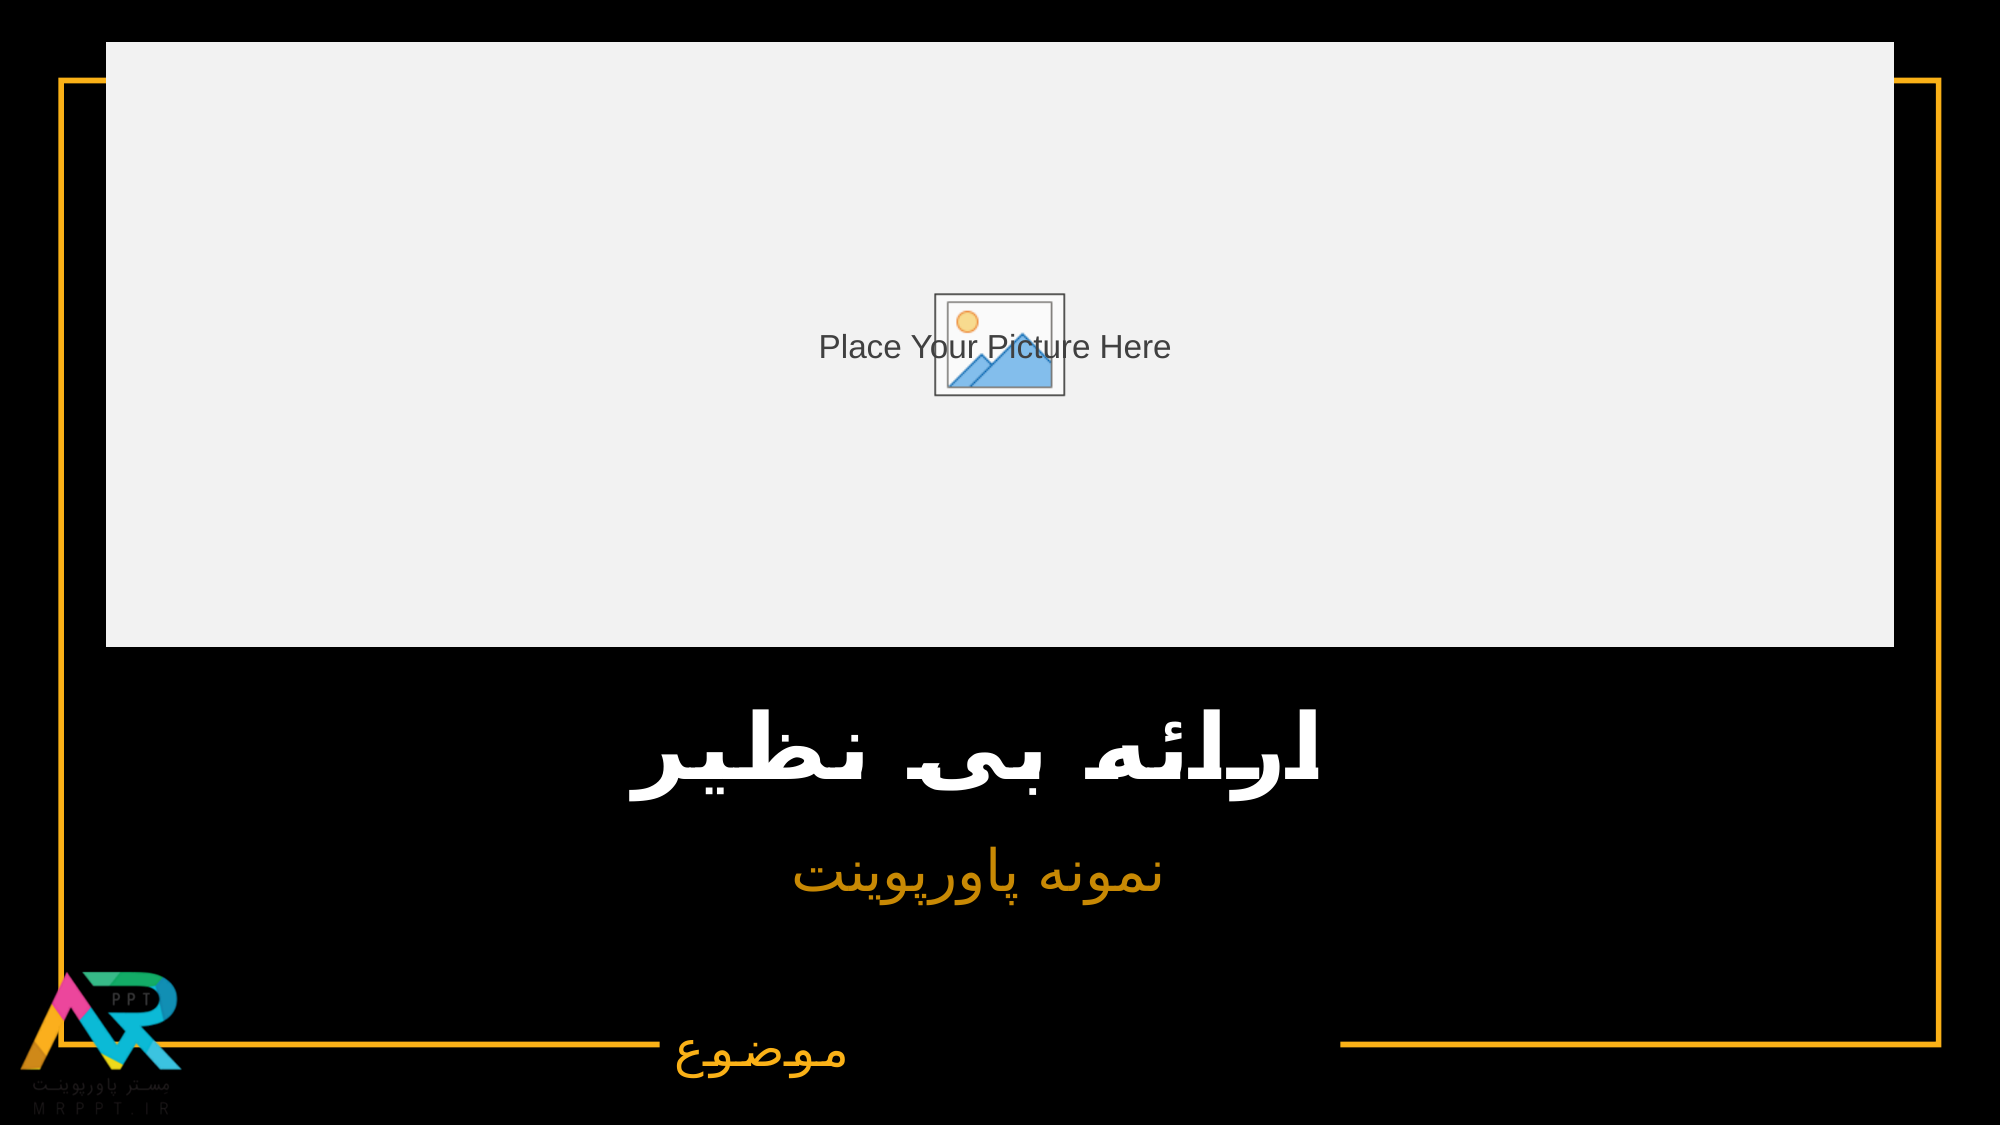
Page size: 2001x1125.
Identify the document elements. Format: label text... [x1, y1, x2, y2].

text_box نمونه پاورپوینت [697, 832, 1260, 903]
text_box موضوع [659, 1008, 1341, 1084]
text_box ارائه بی نظیر [327, 680, 1631, 805]
picture [106, 42, 1894, 648]
picture [0, 963, 200, 1125]
